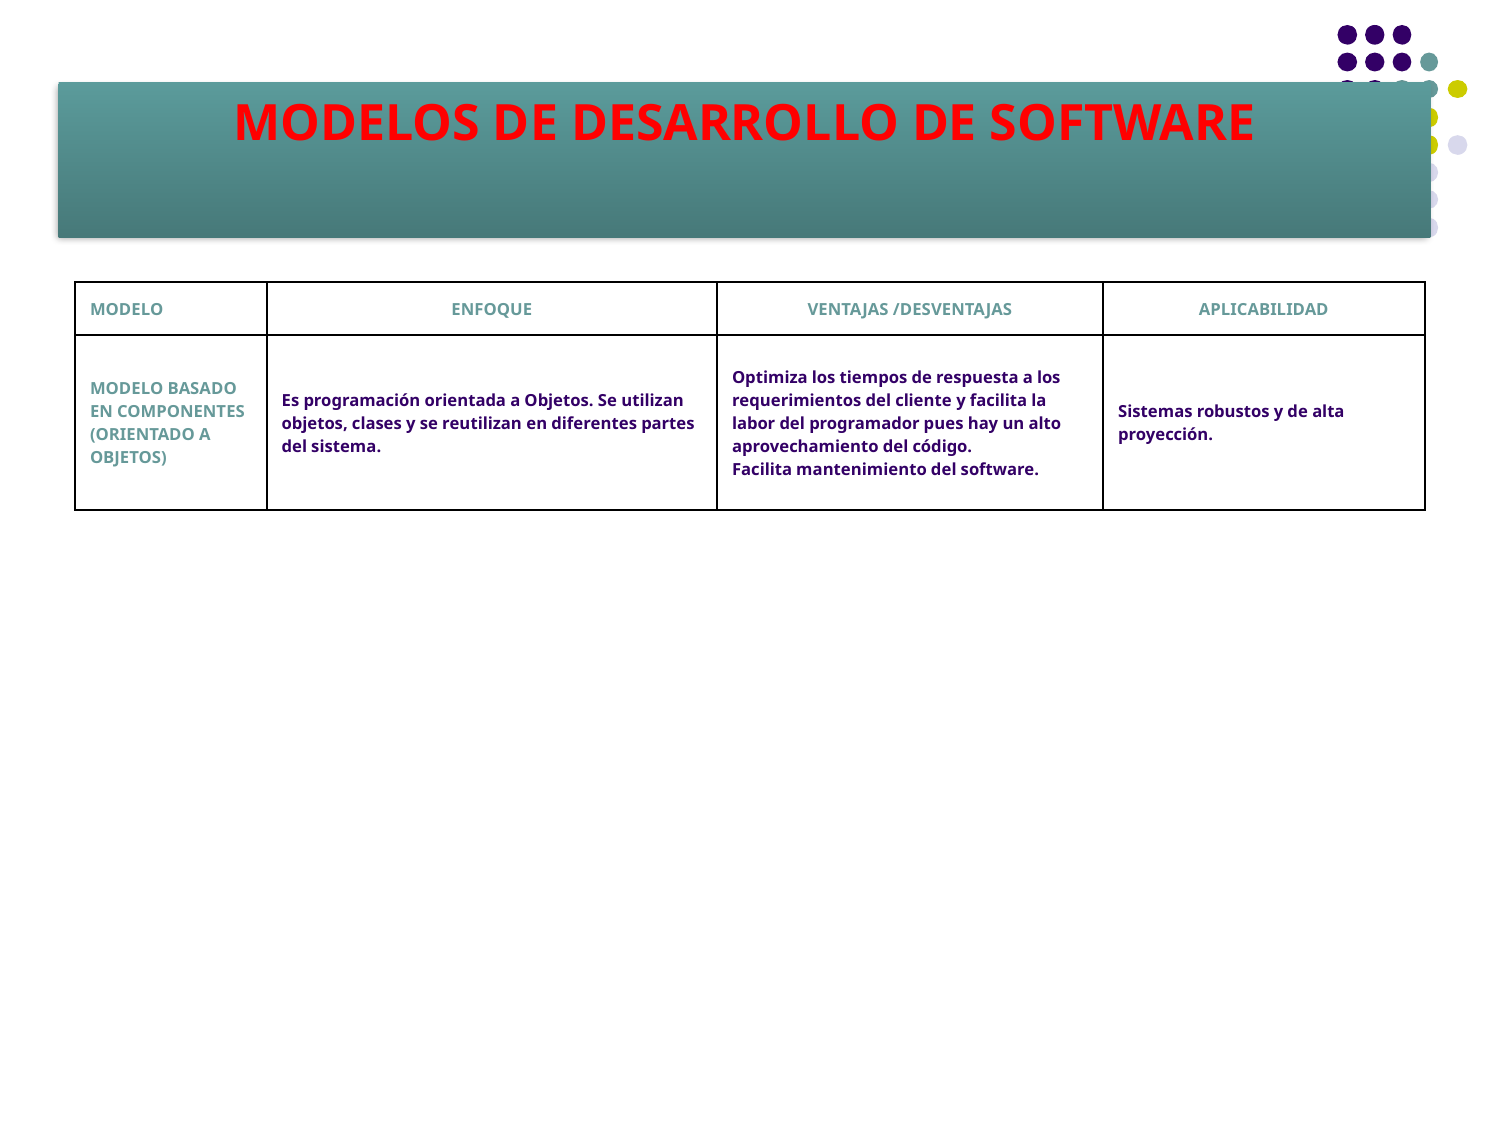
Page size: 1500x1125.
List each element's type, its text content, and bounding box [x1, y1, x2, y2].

table_cell Optimiza los tiempos de respuesta a los requerimientos del cliente y facilita la labor del programador pues hay un alto aprovechamiento del código. Facilita mantenimiento del software. [718, 336, 1102, 509]
table_header MODELO [76, 283, 266, 334]
text_box MODELOS DE DESARROLLO DE SOFTWARE [58, 82, 1431, 238]
table_header ENFOQUE [268, 283, 716, 334]
table_header APLICABILIDAD [1104, 283, 1424, 334]
table_header VENTAJAS /DESVENTAJAS [718, 283, 1102, 334]
table_cell Sistemas robustos y de alta proyección. [1104, 336, 1424, 509]
table_cell MODELO BASADO EN COMPONENTES (ORIENTADO A OBJETOS) [76, 336, 266, 509]
table_cell Es programación orientada a Objetos. Se utilizan objetos, clases y se reutilizan en diferentes partes del sistema. [268, 336, 716, 509]
